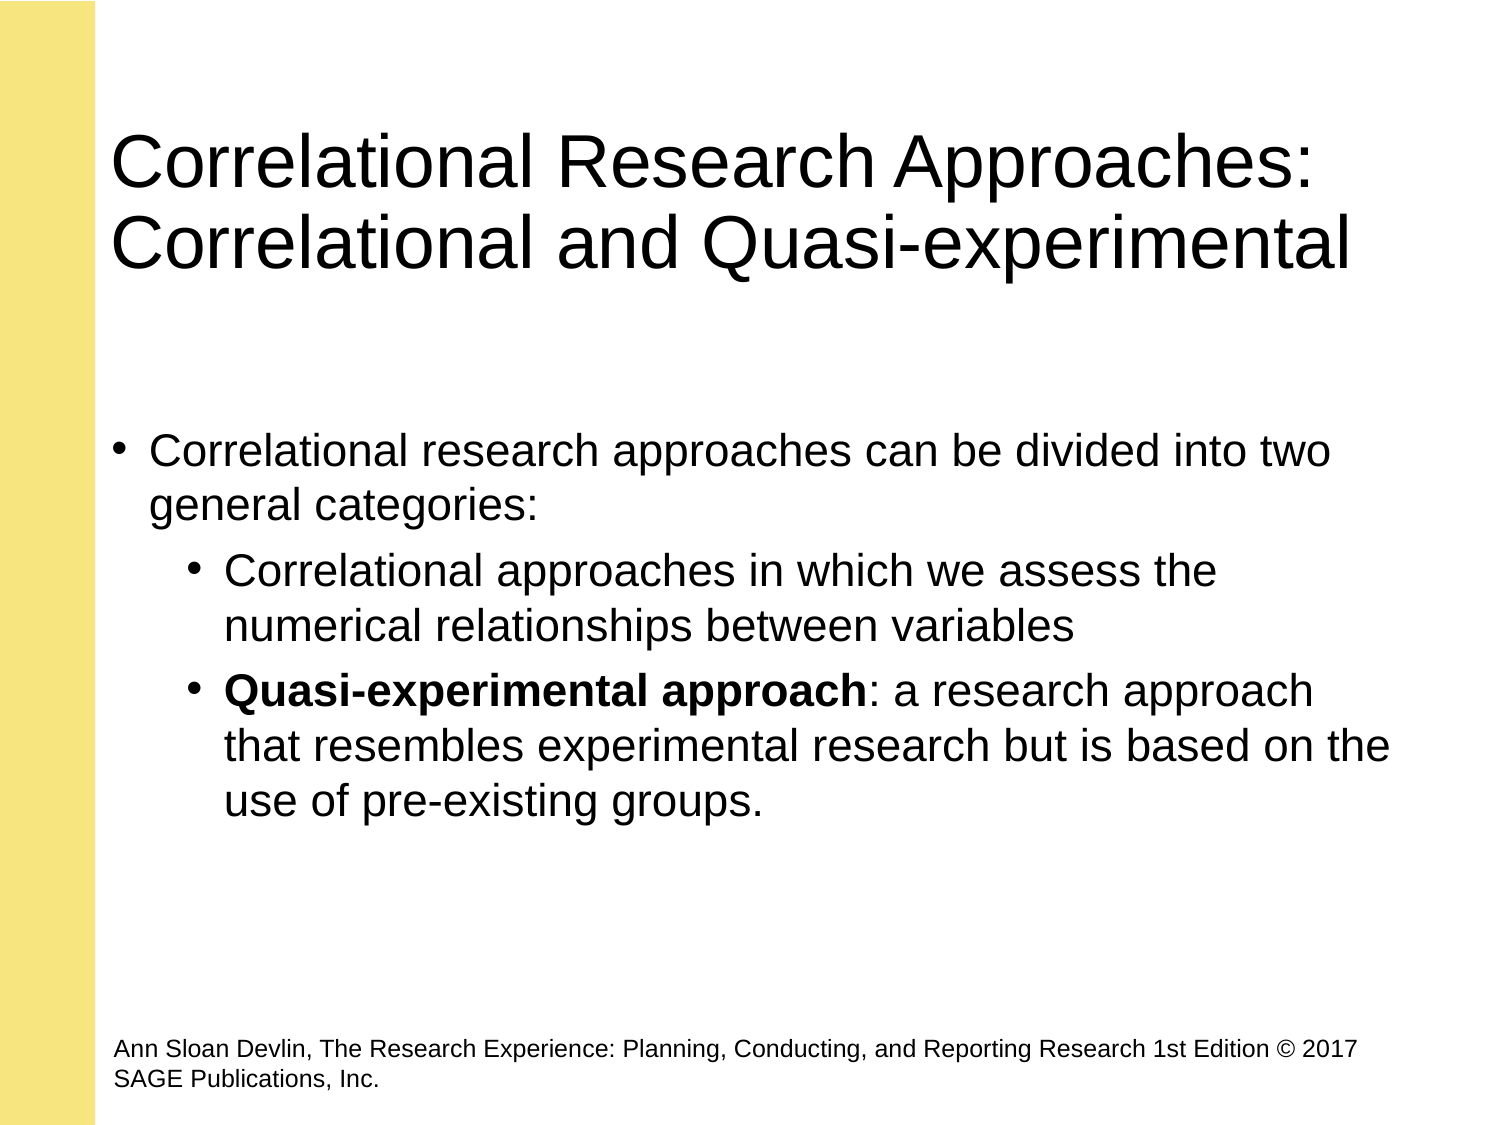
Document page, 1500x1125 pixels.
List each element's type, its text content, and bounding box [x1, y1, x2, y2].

picture [0, 1, 96, 1125]
title Correlational Research Approaches: Correlational and Quasi-experimental [94, 122, 1383, 286]
list Correlational research approaches can be divided into two general categories: Correlational approaches in which we assess the numerical relationships between variables Quasi-experimental approach: a research approach that resembles experimental research but is based on the use of pre-existing groups. [96, 412, 1418, 860]
